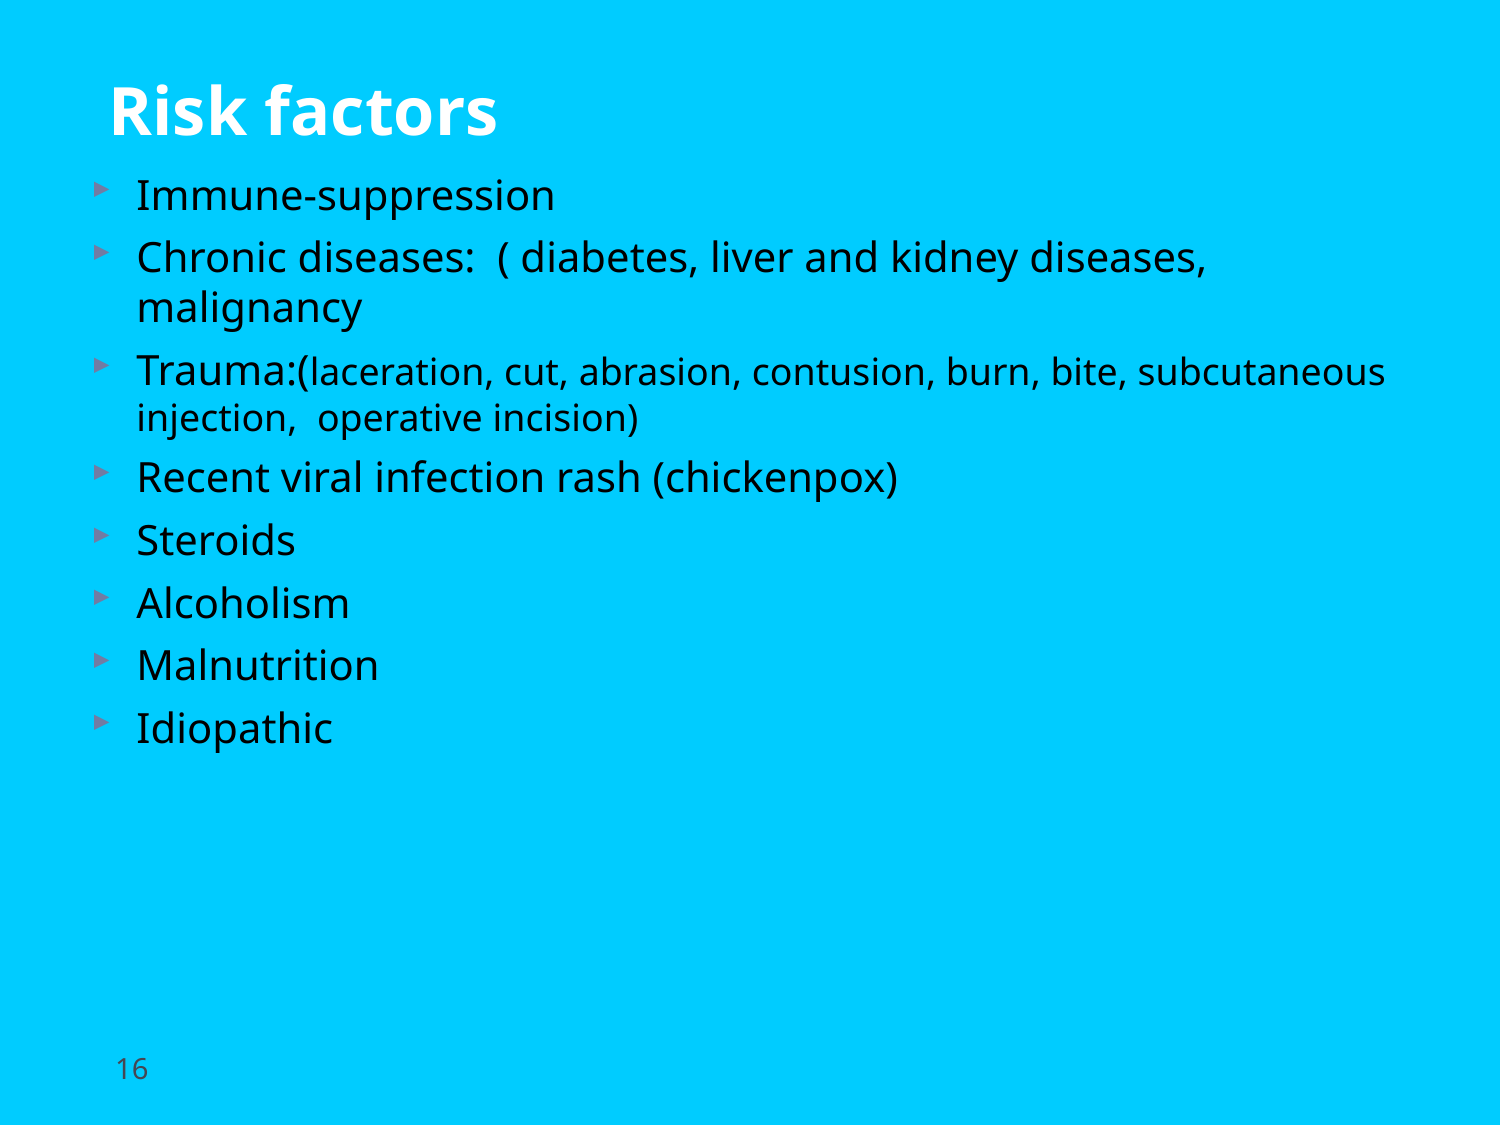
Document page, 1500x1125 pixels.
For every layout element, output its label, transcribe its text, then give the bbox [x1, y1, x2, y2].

list Immune-suppression Chronic diseases: ( diabetes, liver and kidney diseases, malignancy Trauma:(laceration, cut, abrasion, contusion, burn, bite, subcutaneous injection, operative incision) Recent viral infection rash (chickenpox) Steroids Alcoholism Malnutrition Idiopathic [76, 160, 1427, 1047]
title Risk factors [76, 30, 1436, 157]
slide_number 16 [100, 1047, 426, 1103]
